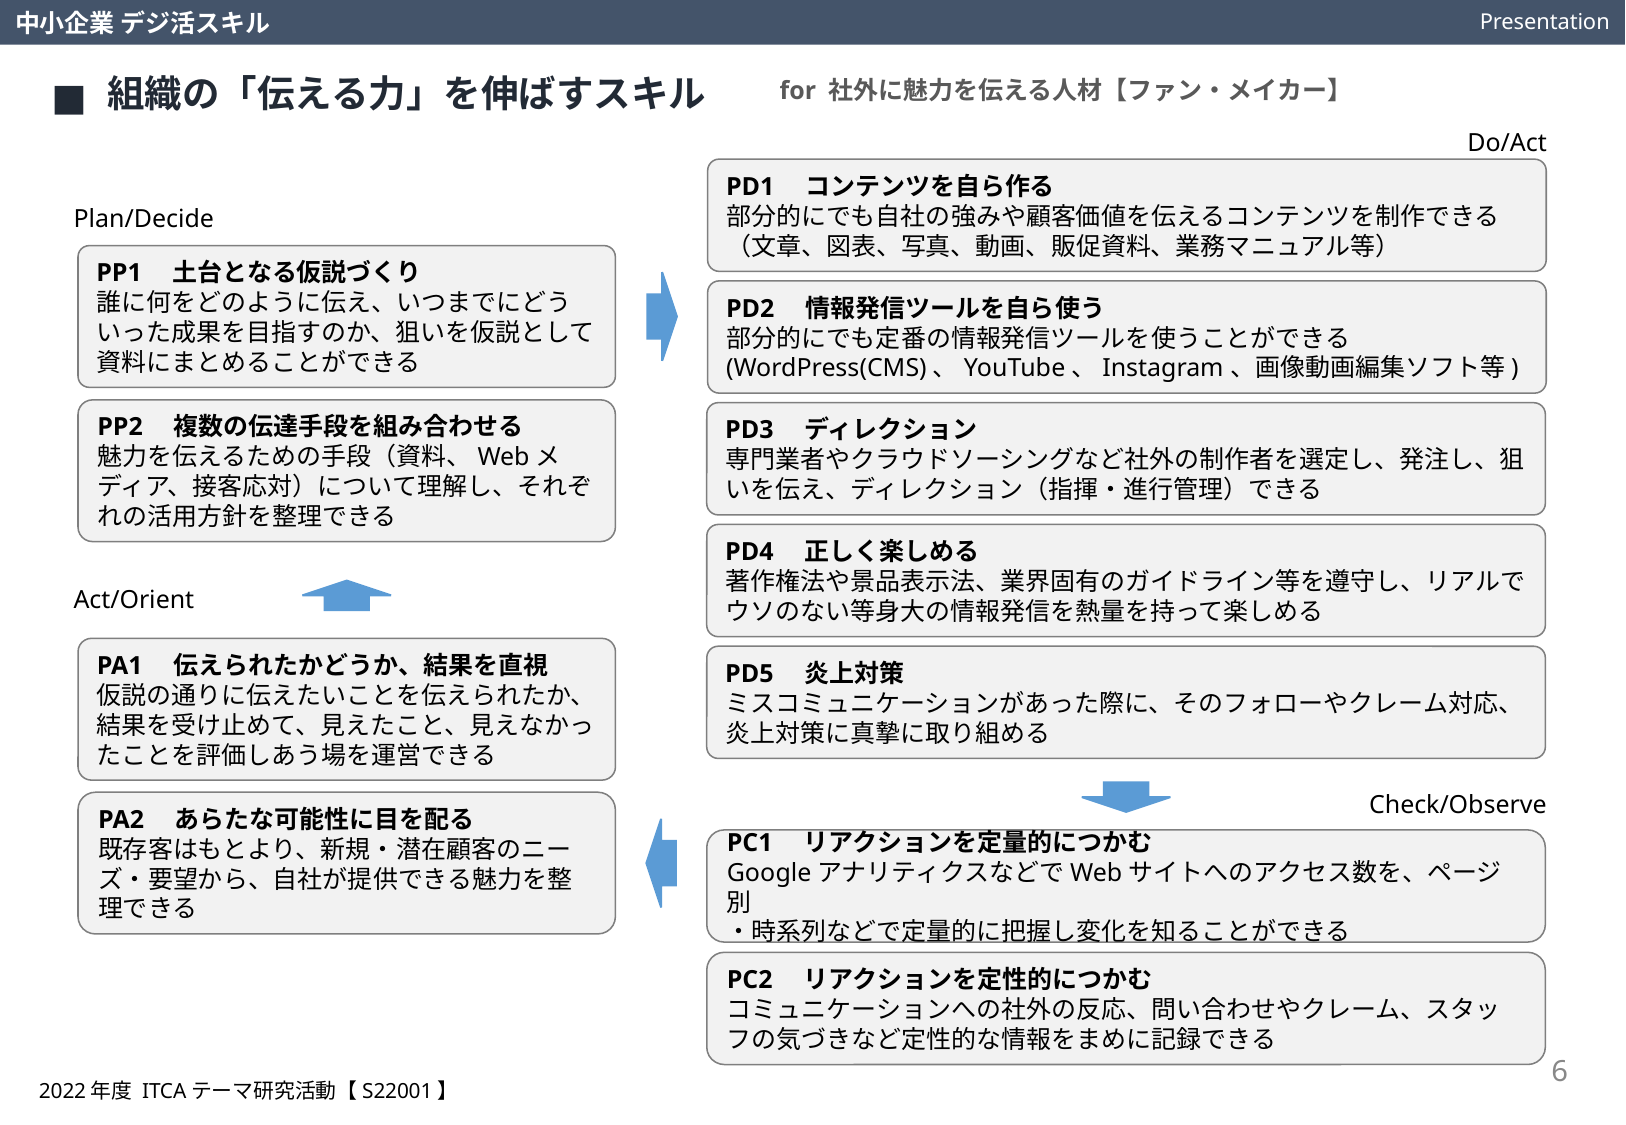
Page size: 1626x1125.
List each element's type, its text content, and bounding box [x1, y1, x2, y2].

text_box Check/Observe [1343, 780, 1562, 826]
slide_number 6 [1217, 1042, 1584, 1103]
text_box PD5 炎上対策 ミスコミュニケーションがあった際に、そのフォローやクレーム対応、炎上対策に真摯に取り組める [706, 646, 1546, 759]
text_box PC2 リアクションを定性的につかむ コミュニケーションへの社外の反応、問い合わせやクレーム、スタッフの気づきなど定性的な情報をまめに記録できる [706, 952, 1546, 1065]
text_box Presentation [1438, 0, 1625, 42]
text_box PC1 リアクションを定量的につかむ GoogleアナリティクスなどでWebサイトへのアクセス数を、ページ別 ・時系列などで定量的に把握し変化を知ることができる [706, 829, 1546, 943]
text_box PD2 情報発信ツールを自ら使う 部分的にでも定番の情報発信ツールを使うことができる(WordPress(CMS)、YouTube、Instagram、画像動画編集ソフト等) [707, 280, 1547, 394]
text_box 中小企業 デジ活スキル [0, 0, 1625, 45]
text_box PA1 伝えられたかどうか、結果を直視 仮説の通りに伝えたいことを伝えられたか、結果を受け止めて、見えたこと、見えなかったことを評価しあう場を運営できる [78, 638, 616, 781]
text_box Act/Orient [58, 575, 245, 621]
text_box 組織の「伝える力」を伸ばすスキル [36, 62, 1185, 123]
text_box Do/Act [1431, 119, 1562, 165]
text_box PP1 土台となる仮説づくり 誰に何をどのように伝え、いつまでにどういった成果を目指すのか、狙いを仮説として資料にまとめることができる [78, 245, 616, 388]
text_box for 社外に魅力を伝える人材【ファン・メイカー】 [764, 67, 1399, 113]
text_box Plan/Decide [58, 194, 245, 240]
text_box PD3 ディレクション 専門業者やクラウドソーシングなど社外の制作者を選定し、発注し、狙いを伝え、ディレクション（指揮・進行管理）できる [706, 402, 1546, 515]
text_box [646, 818, 676, 908]
text_box PA2 あらたな可能性に目を配る 既存客はもとより、新規・潜在顧客のニーズ・要望から、自社が提供できる魅力を整理できる [78, 792, 616, 934]
text_box [647, 272, 677, 361]
text_box PD1 コンテンツを自ら作る 部分的にでも自社の強みや顧客価値を伝えるコンテンツを制作できる（文章、図表、写真、動画、販促資料、業務マニュアル等） [707, 159, 1547, 272]
text_box [1081, 782, 1171, 812]
text_box PP2 複数の伝達手段を組み合わせる 魅力を伝えるための手段（資料、Webメディア、接客応対）について理解し、それぞれの活用方針を整理できる [78, 399, 616, 542]
text_box [302, 580, 392, 611]
text_box PD4 正しく楽しめる 著作権法や景品表示法、業界固有のガイドライン等を遵守し、リアルでウソのない等身大の情報発信を熱量を持って楽しめる [706, 524, 1546, 637]
